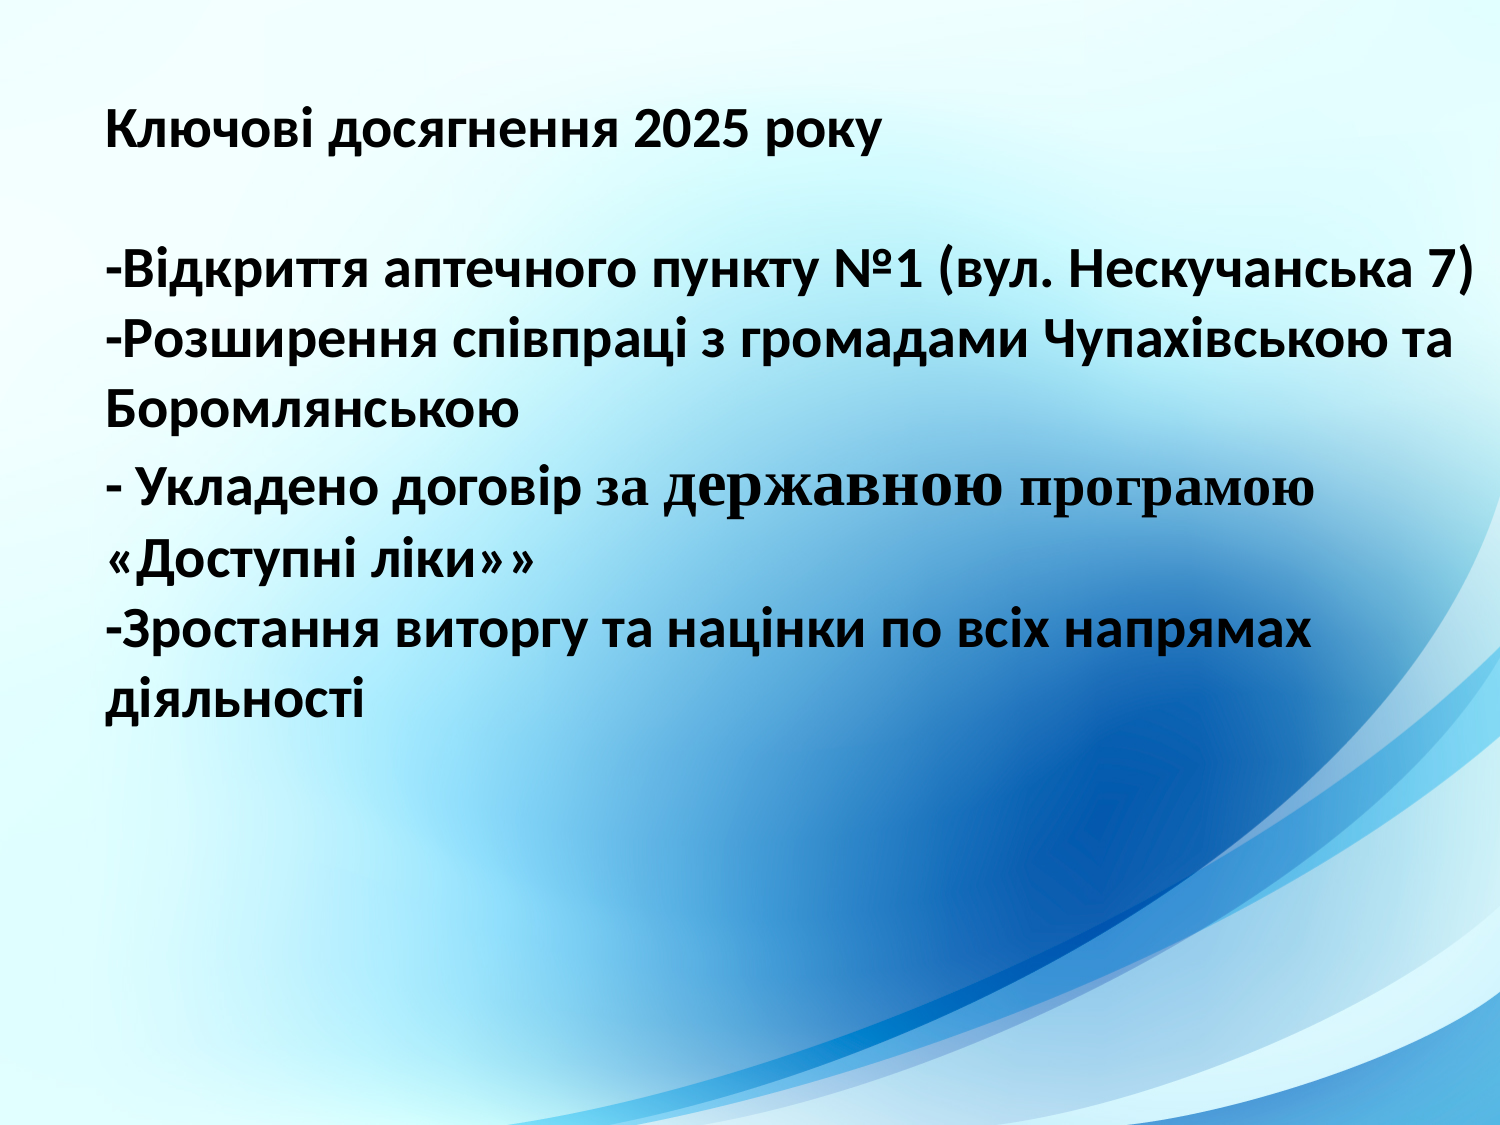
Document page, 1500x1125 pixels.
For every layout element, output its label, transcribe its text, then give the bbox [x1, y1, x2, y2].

text_box Ключові досягнення 2025 року -Відкриття аптечного пункту №1 (вул. Нескучанська 7) -Розширення співпраці з громадами Чупахівською та Боромлянською - Укладено договір за державною програмою «Доступні ліки»» -Зростання виторгу та націнки по всіх напрямах діяльності [90, 81, 1500, 737]
picture [0, 0, 1500, 1125]
